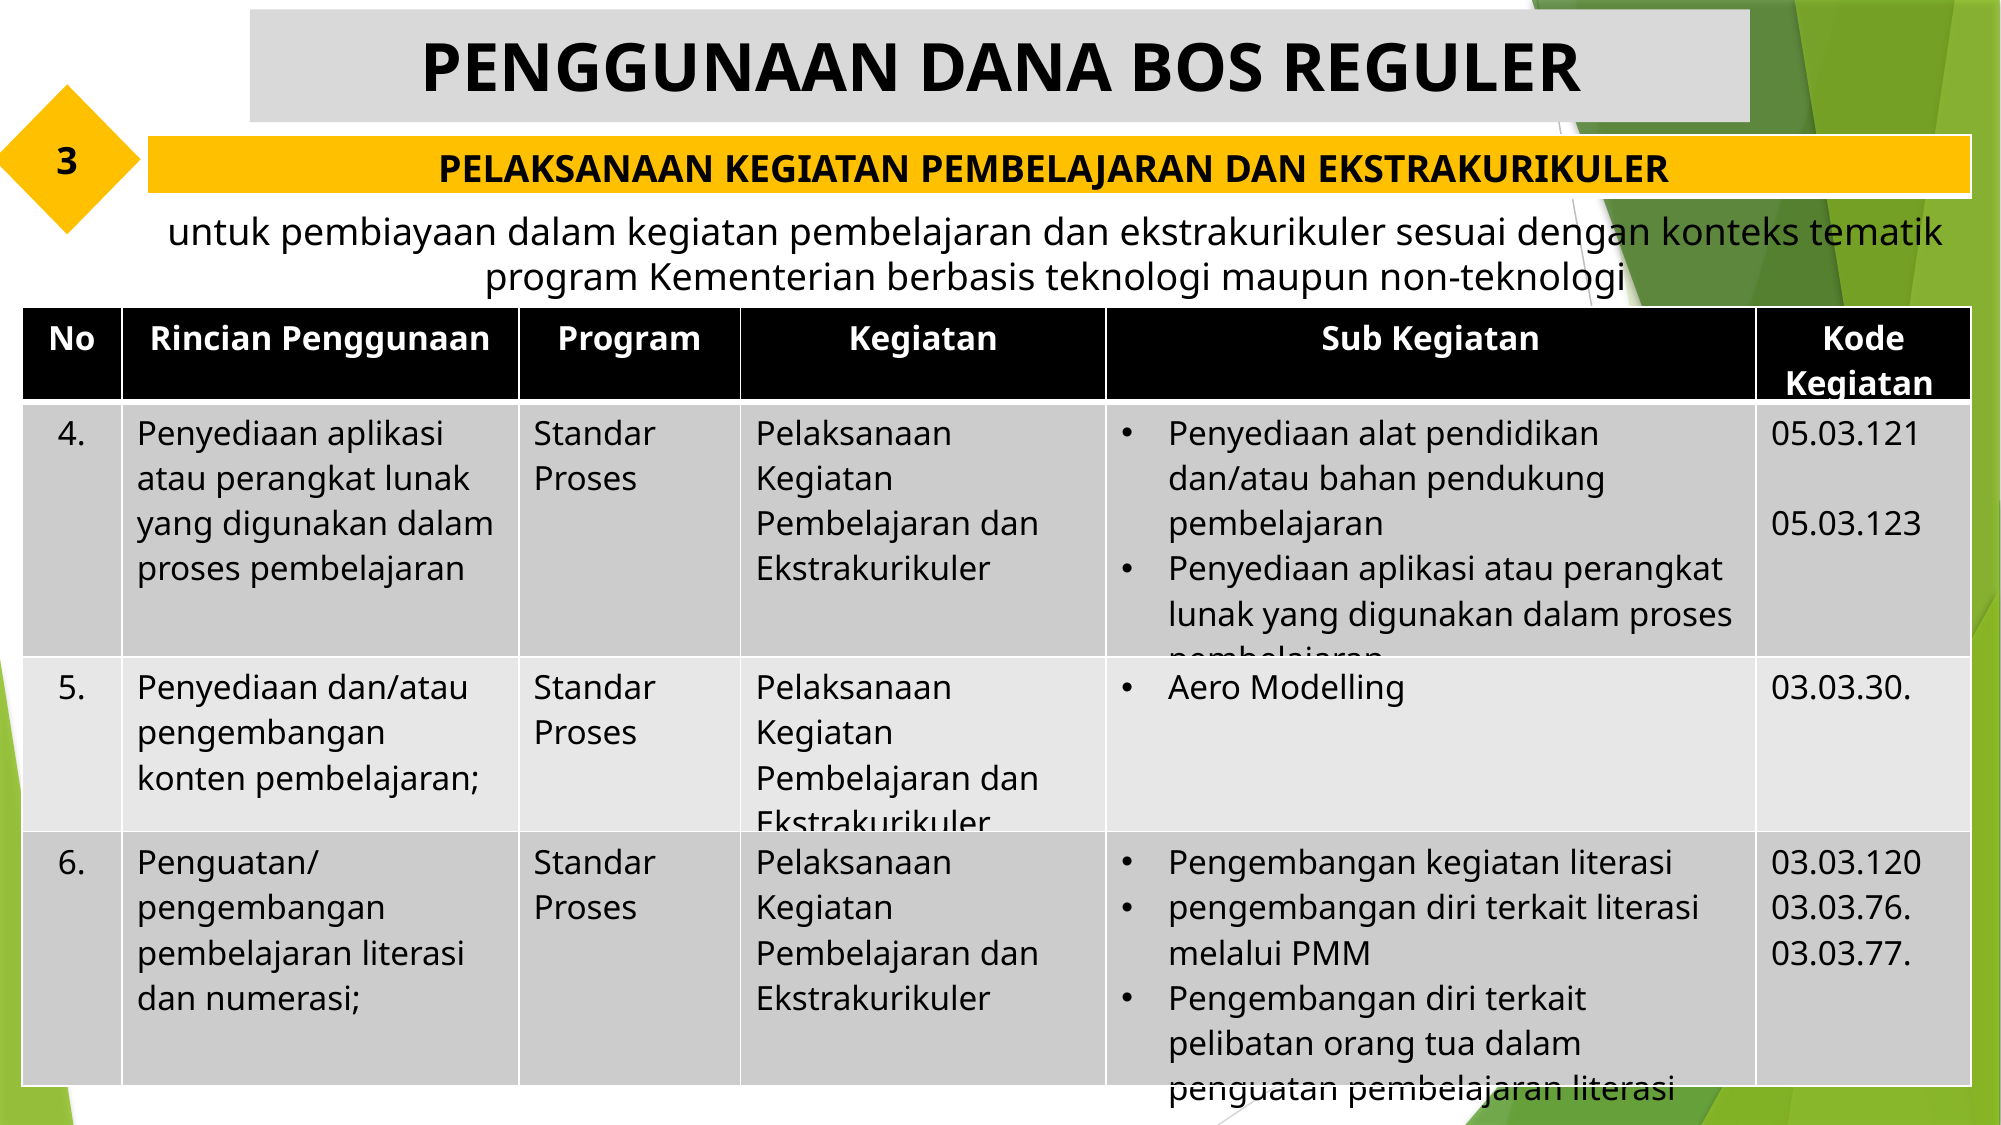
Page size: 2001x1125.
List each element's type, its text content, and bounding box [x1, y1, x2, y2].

table_cell Pelaksanaan Kegiatan Pembelajaran dan Ekstrakurikuler [741, 658, 1105, 831]
table_header Kode Kegiatan [1757, 308, 1970, 399]
table_cell Standar Proses [520, 405, 740, 656]
table_cell Pengembangan kegiatan literasi pengembangan diri terkait literasi melalui PMM Pengembangan diri terkait pelibatan orang tua dalam penguatan pembelajaran literasi [1107, 832, 1755, 1085]
table_cell Standar Proses [520, 832, 740, 1085]
table_cell Pelaksanaan Kegiatan Pembelajaran dan Ekstrakurikuler [741, 405, 1105, 656]
table_cell 4. [23, 405, 121, 656]
table_cell Aero Modelling [1107, 658, 1755, 831]
table_cell 03.03.30. [1757, 658, 1970, 831]
text_box 3 [0, 82, 142, 236]
text_box [248, 8, 1751, 124]
table_cell Penguatan/pengembangan pembelajaran literasi dan numerasi; [123, 832, 518, 1085]
table_header PELAKSANAAN KEGIATAN PEMBELAJARAN DAN EKSTRAKURIKULER [148, 136, 1970, 193]
table_cell 03.03.120 03.03.76. 03.03.77. [1757, 832, 1970, 1085]
table_header No [23, 308, 121, 399]
text_box PENGGUNAAN DANA BOS REGULER [252, 17, 1750, 113]
table_cell 6. [23, 832, 121, 1085]
table_cell Penyediaan alat pendidikan dan/atau bahan pendukung pembelajaran Penyediaan aplikasi atau perangkat lunak yang digunakan dalam proses pembelajaran [1107, 405, 1755, 656]
table_cell Standar Proses [520, 658, 740, 831]
table_header Sub Kegiatan [1107, 308, 1755, 399]
table_cell Penyediaan aplikasi atau perangkat lunak yang digunakan dalam proses pembelajaran [123, 405, 518, 656]
table_cell Penyediaan dan/atau pengembangan konten pembelajaran; [123, 658, 518, 831]
table_cell 05.03.121 05.03.123 [1757, 405, 1970, 656]
table_cell Pelaksanaan Kegiatan Pembelajaran dan Ekstrakurikuler [741, 832, 1105, 1085]
table_header Program [520, 308, 740, 399]
text_box untuk pembiayaan dalam kegiatan pembelajaran dan ekstrakurikuler sesuai dengan konteks tematik program Kementerian berbasis teknologi maupun non-teknologi [140, 200, 1972, 306]
table_header Rincian Penggunaan [123, 308, 518, 399]
table_cell 5. [23, 658, 121, 831]
table_header Kegiatan [741, 308, 1105, 399]
